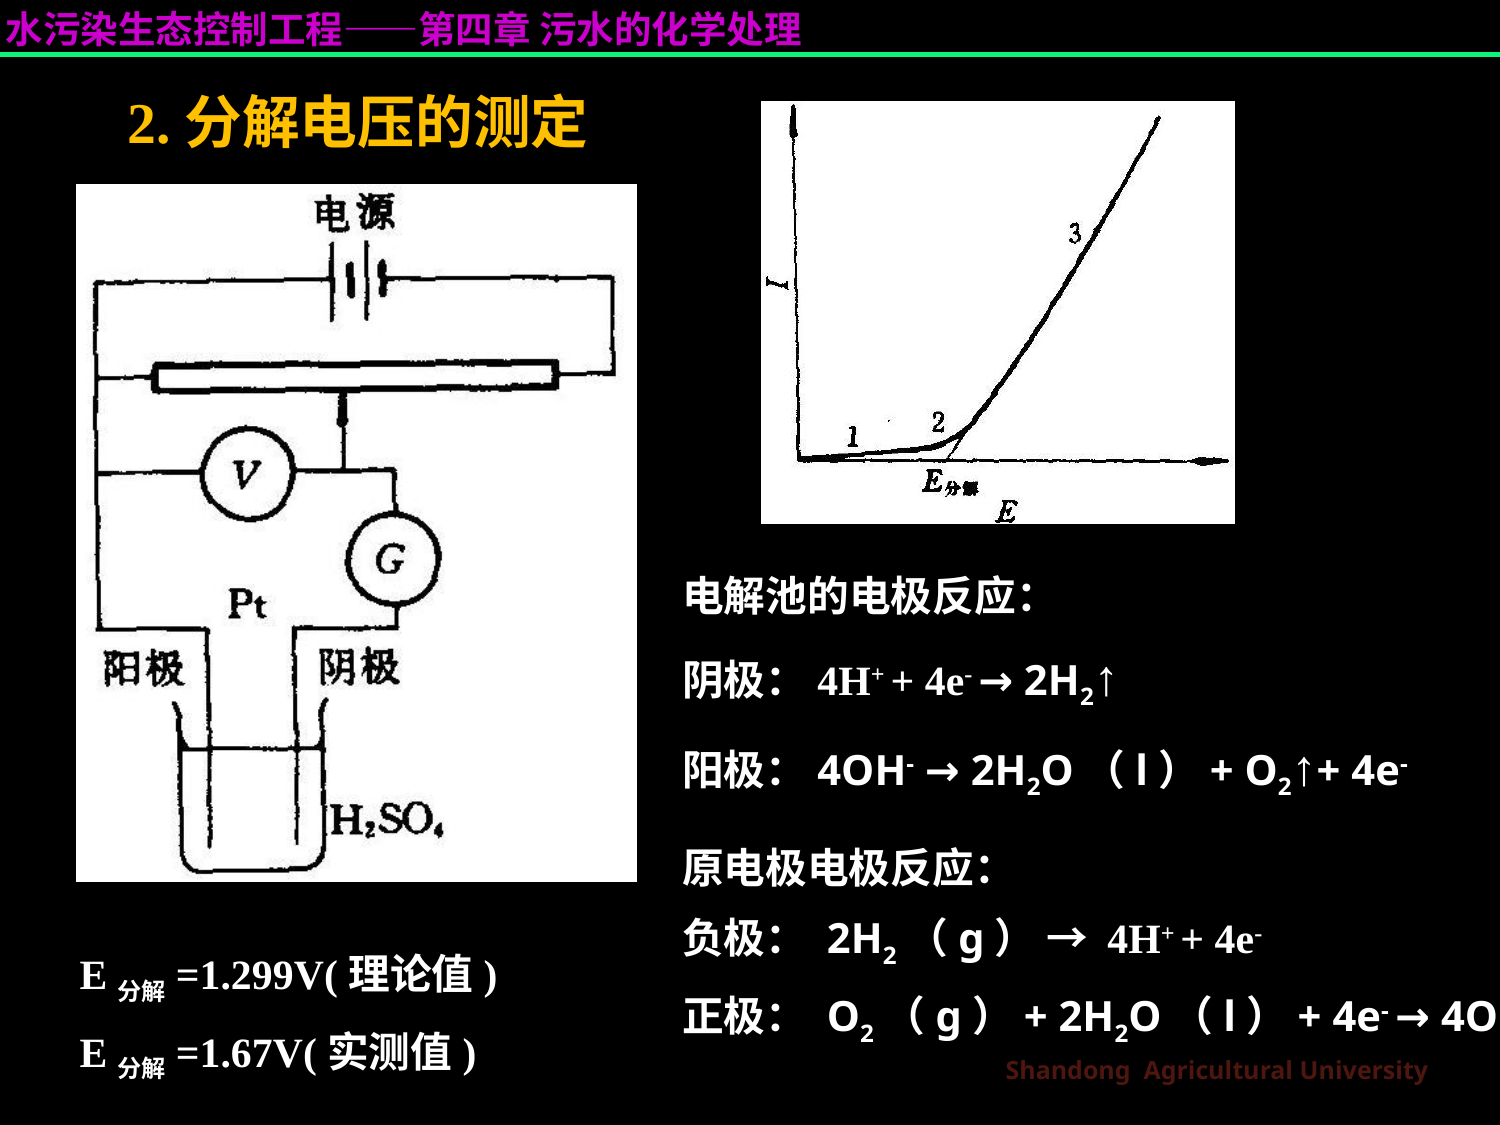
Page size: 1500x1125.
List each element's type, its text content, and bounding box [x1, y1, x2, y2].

title 2.分解电压的测定 [112, 78, 1388, 163]
text_box E分解=1.299V(理论值) E分解=1.67V(实测值) [64, 940, 538, 1125]
text_box 电解池的电极反应： 阴极：4H+ + 4e- → 2H2↑ 阳极：4OH- → 2H2O（l）+ O2↑+ 4e- [667, 562, 1500, 808]
text_box 原电极电极反应： 负极： 2H2（g） → 4H+ + 4e- 正极： O2（g）+ 2H2O（l）+ 4e- → 4OH- [667, 834, 1500, 1055]
picture [76, 184, 637, 882]
picture [761, 101, 1235, 525]
